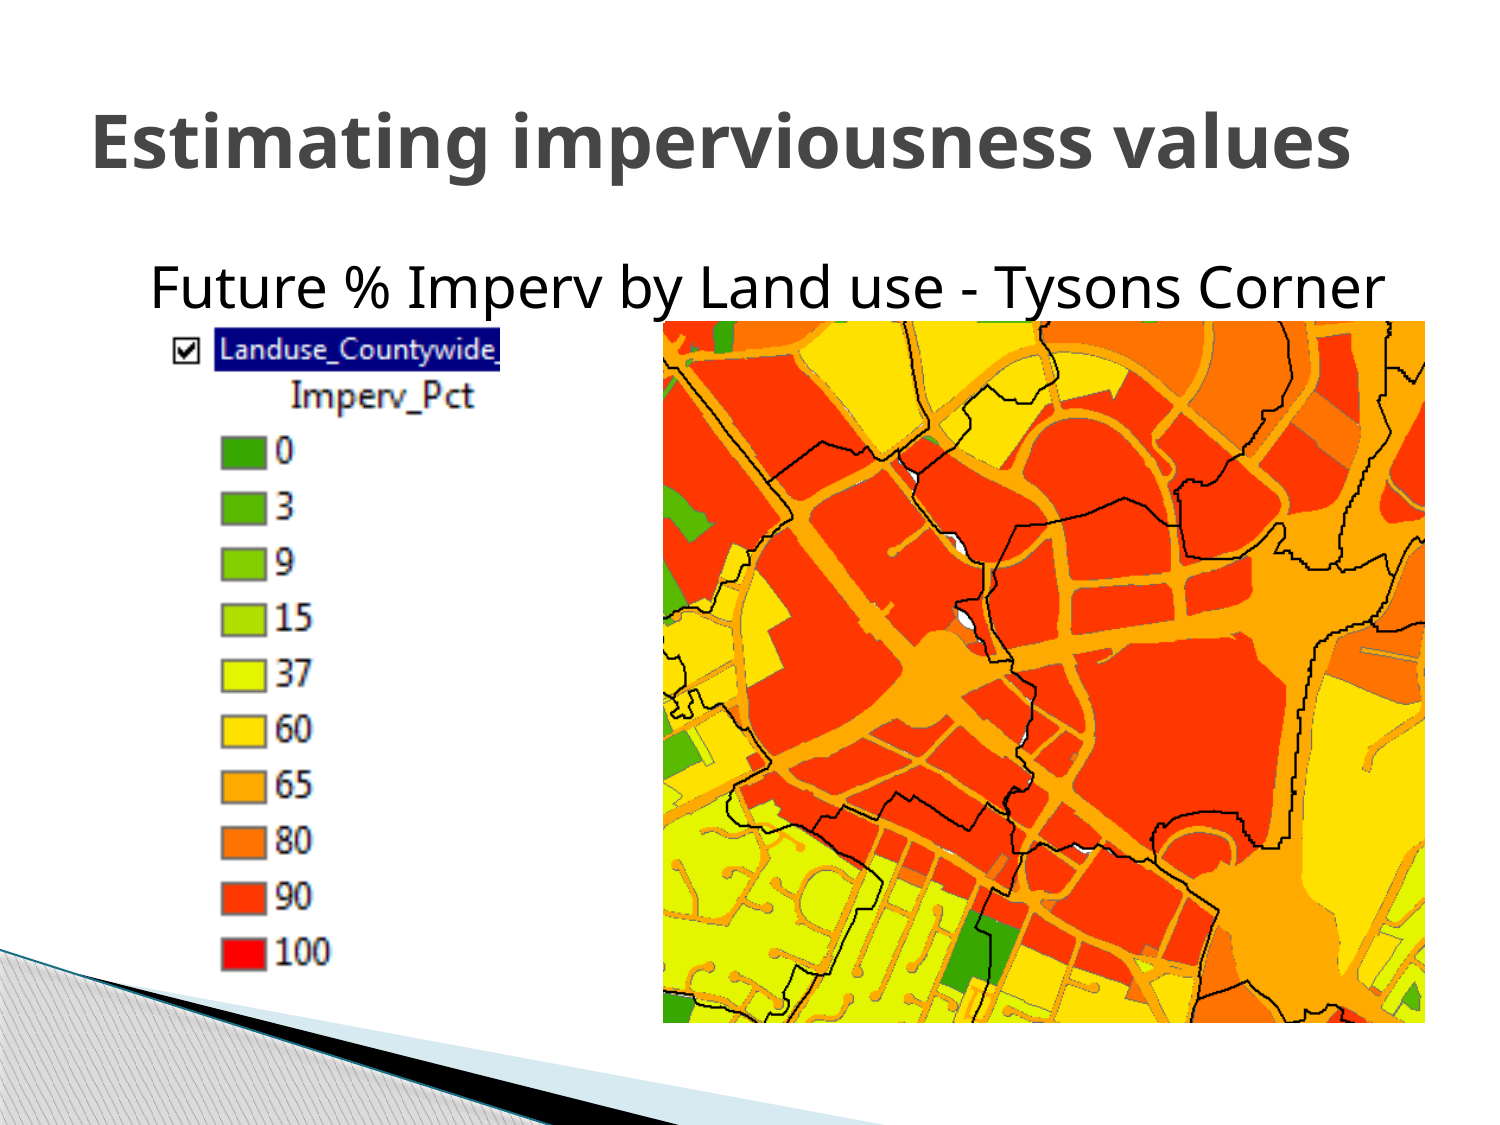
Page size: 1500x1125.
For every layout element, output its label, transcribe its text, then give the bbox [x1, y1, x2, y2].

list Future % Imperv by Land use - Tysons Corner [50, 243, 1438, 986]
picture [164, 321, 501, 988]
title Estimating imperviousness values [75, 45, 1425, 233]
picture [662, 321, 1425, 1023]
